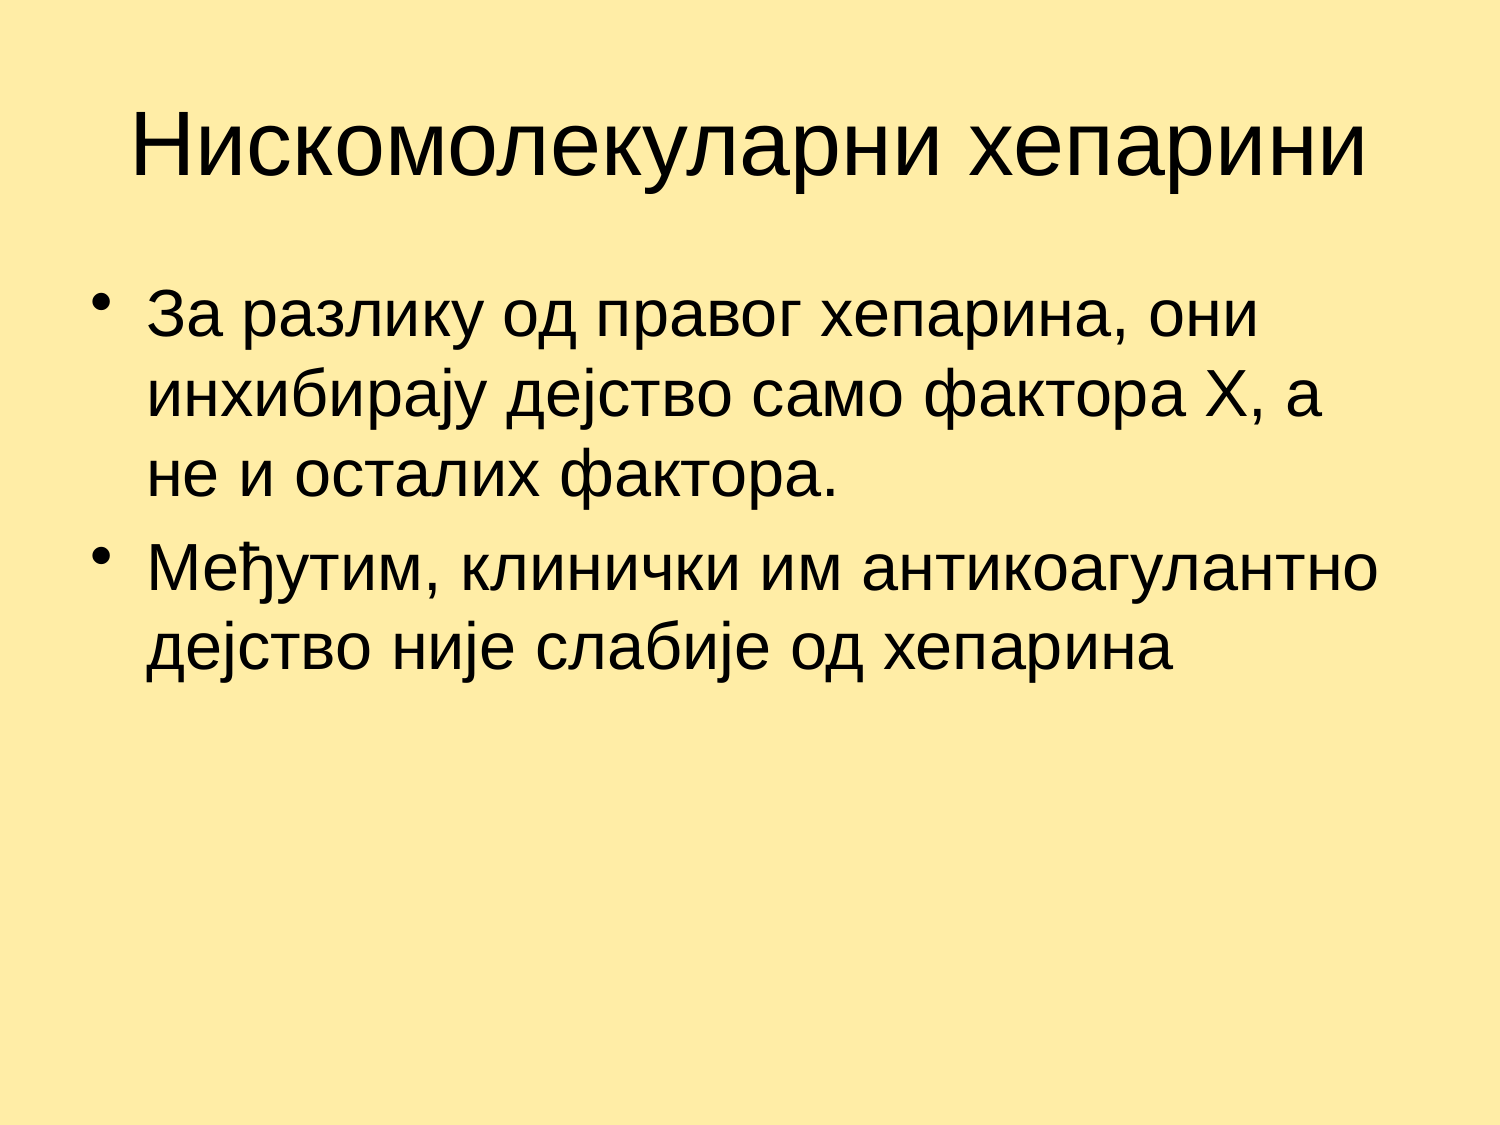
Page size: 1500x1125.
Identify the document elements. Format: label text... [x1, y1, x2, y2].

list За разлику од правог хепарина, они инхибирају дејство само фактора X, а не и осталих фактора. Међутим, клинички им антикоагулантно дејство није слабије од хепарина [74, 262, 1426, 1006]
title Нискомолекуларни хепарини [74, 44, 1426, 233]
